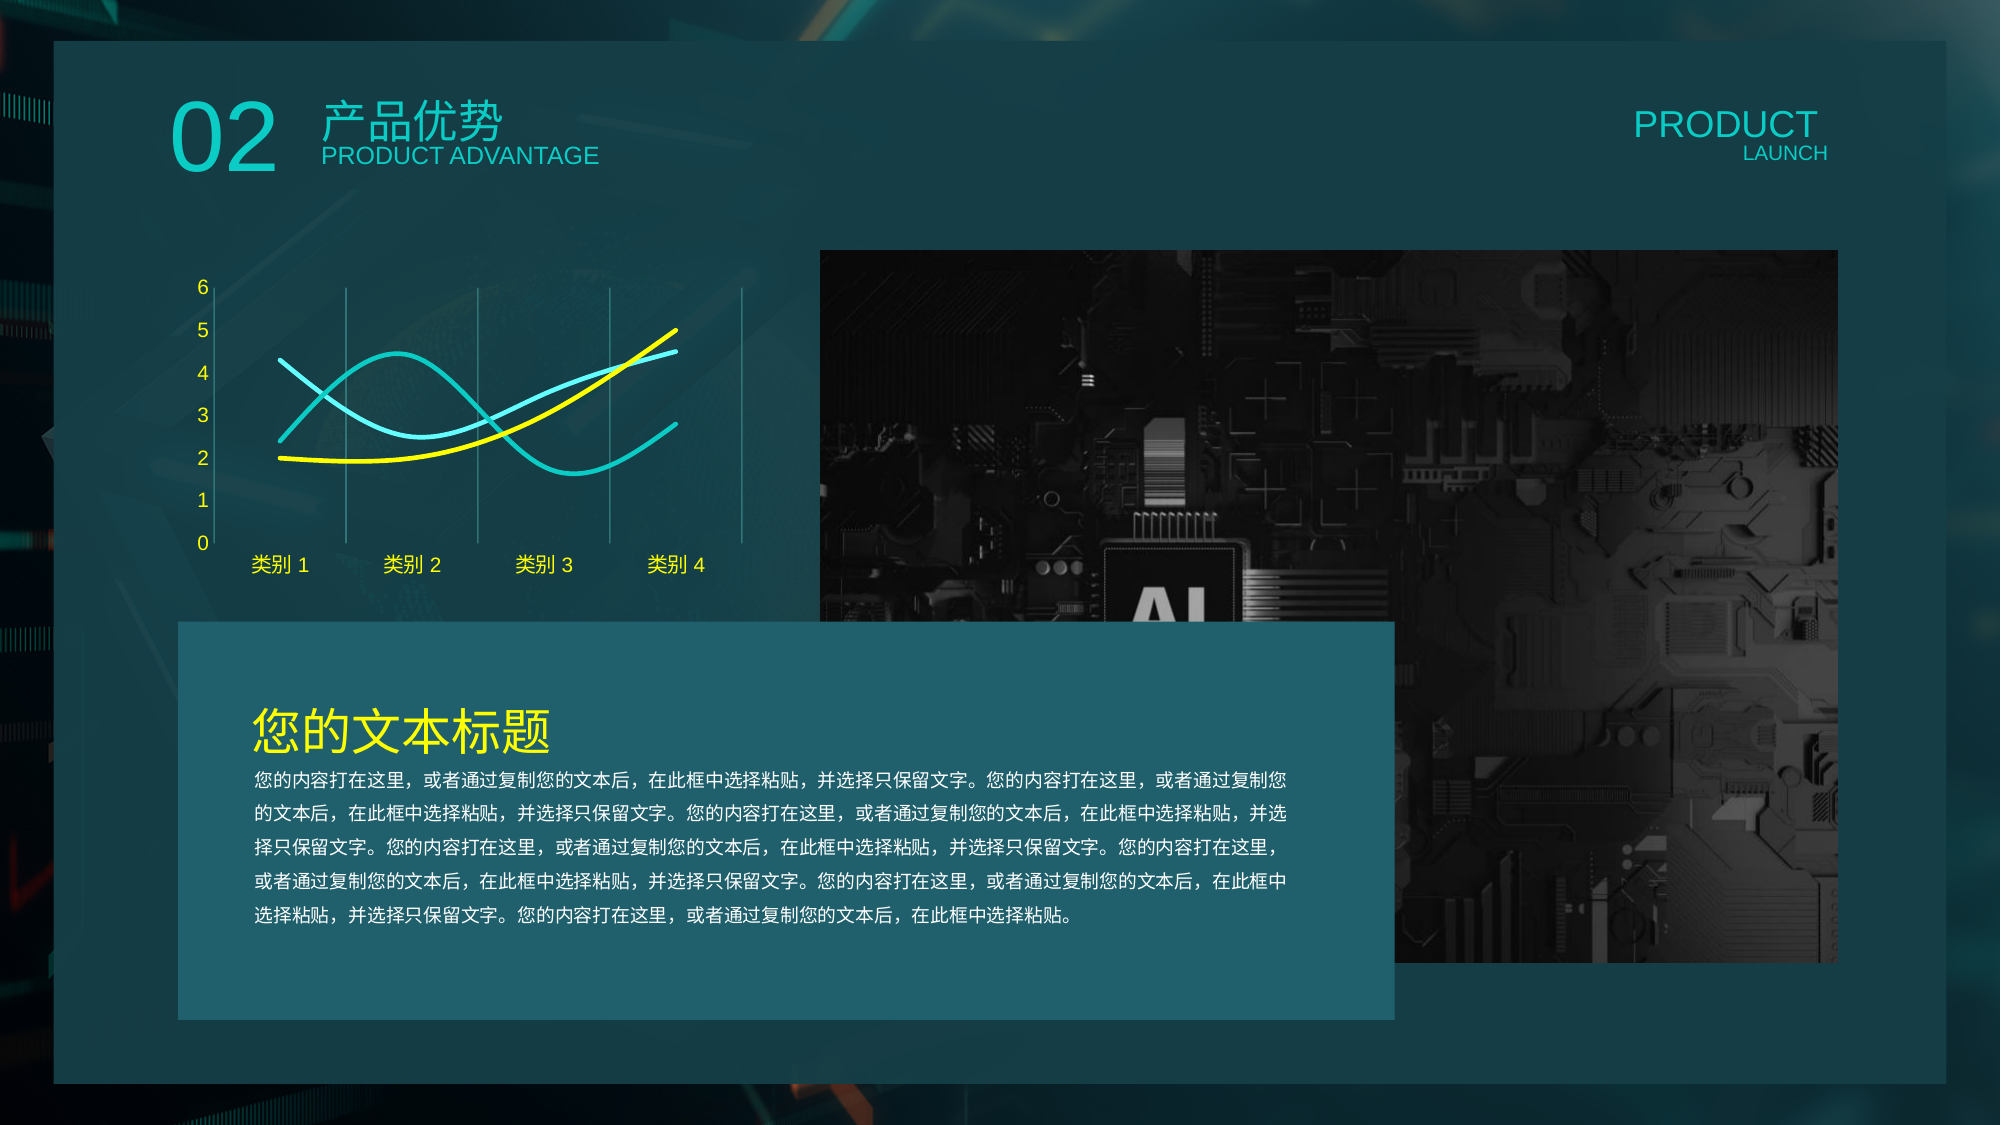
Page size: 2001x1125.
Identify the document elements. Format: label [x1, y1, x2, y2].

chart [160, 178, 776, 600]
picture [0, 0, 2000, 1125]
